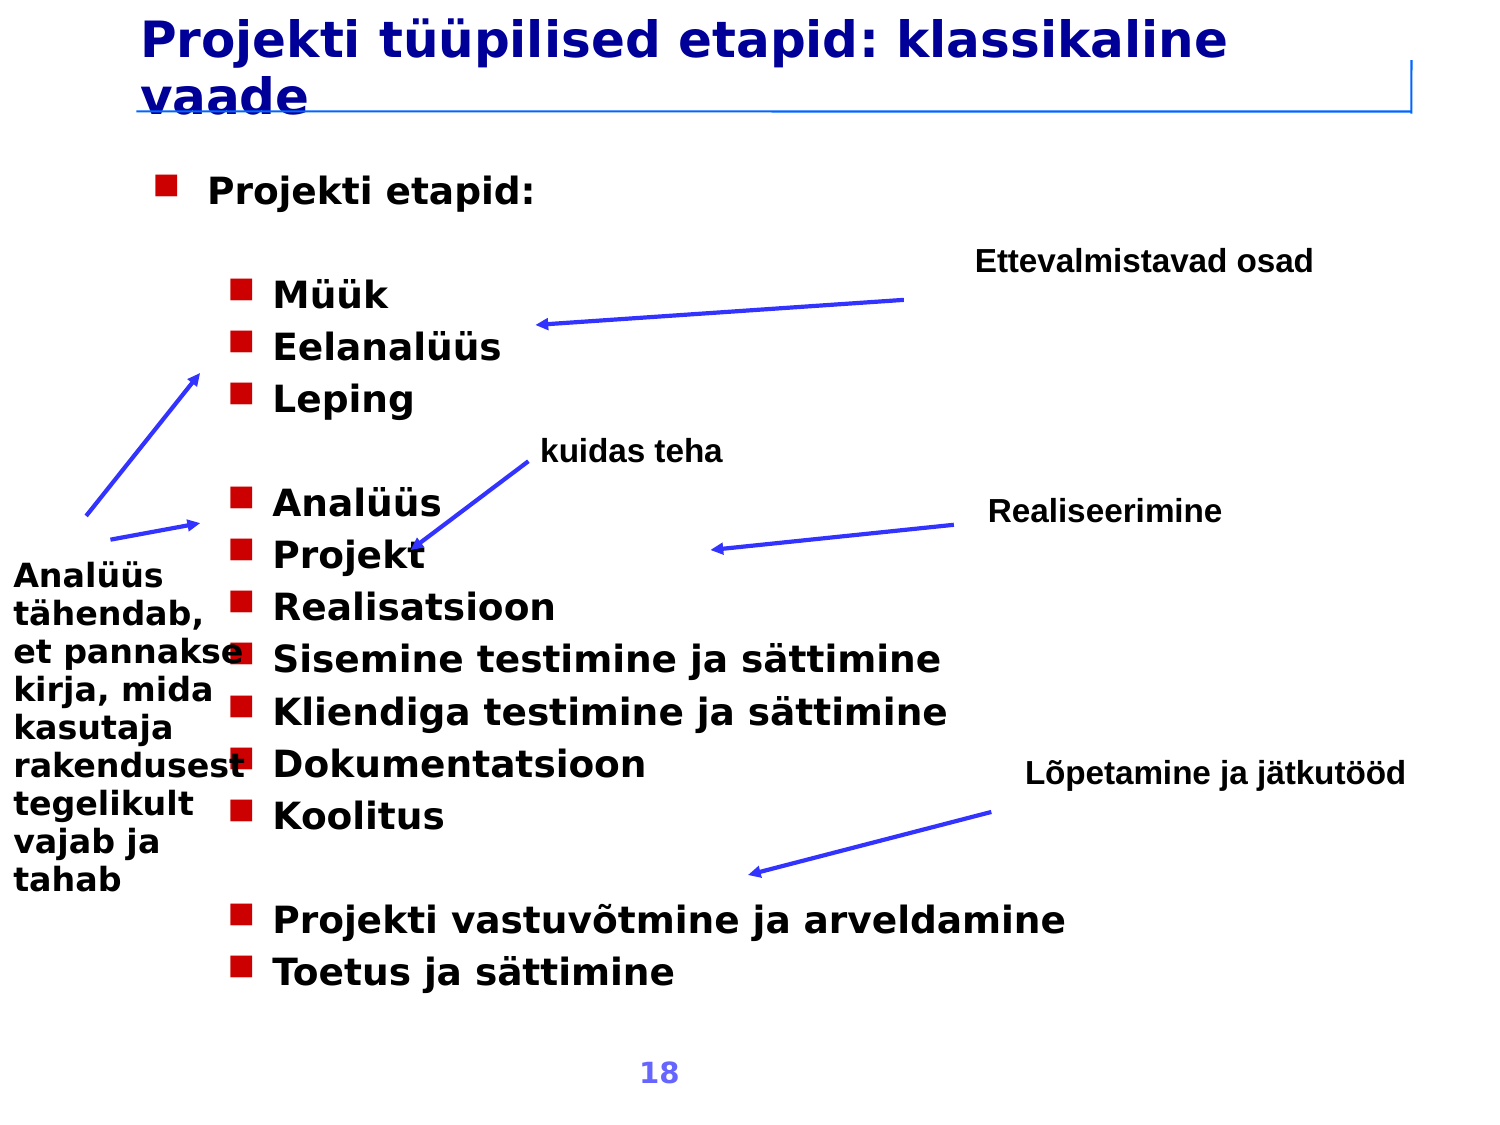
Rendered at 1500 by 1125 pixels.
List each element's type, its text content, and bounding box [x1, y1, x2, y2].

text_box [137, 61, 1412, 113]
text_box Projekti tüüpilised etapid: klassikaline vaade [124, 0, 1400, 138]
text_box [0, 549, 261, 942]
text_box [112, 519, 200, 540]
text_box [87, 373, 200, 515]
text_box [748, 812, 990, 878]
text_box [1009, 747, 1424, 803]
text_box [535, 299, 902, 331]
text_box Projekti etapid: Müük Eelanalüüs Leping Analüüs Projekt Realisatsioon Sisemine testimine ja sättimine Kliendiga testimine ja sättimine Dokumentatsioon Koolitus Projekti vastuvõtmine ja arveldamine Toetus ja sättimine [137, 162, 1425, 1124]
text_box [972, 484, 1238, 540]
text_box [410, 468, 519, 550]
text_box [959, 234, 1331, 290]
text_box [710, 524, 952, 555]
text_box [524, 424, 739, 480]
